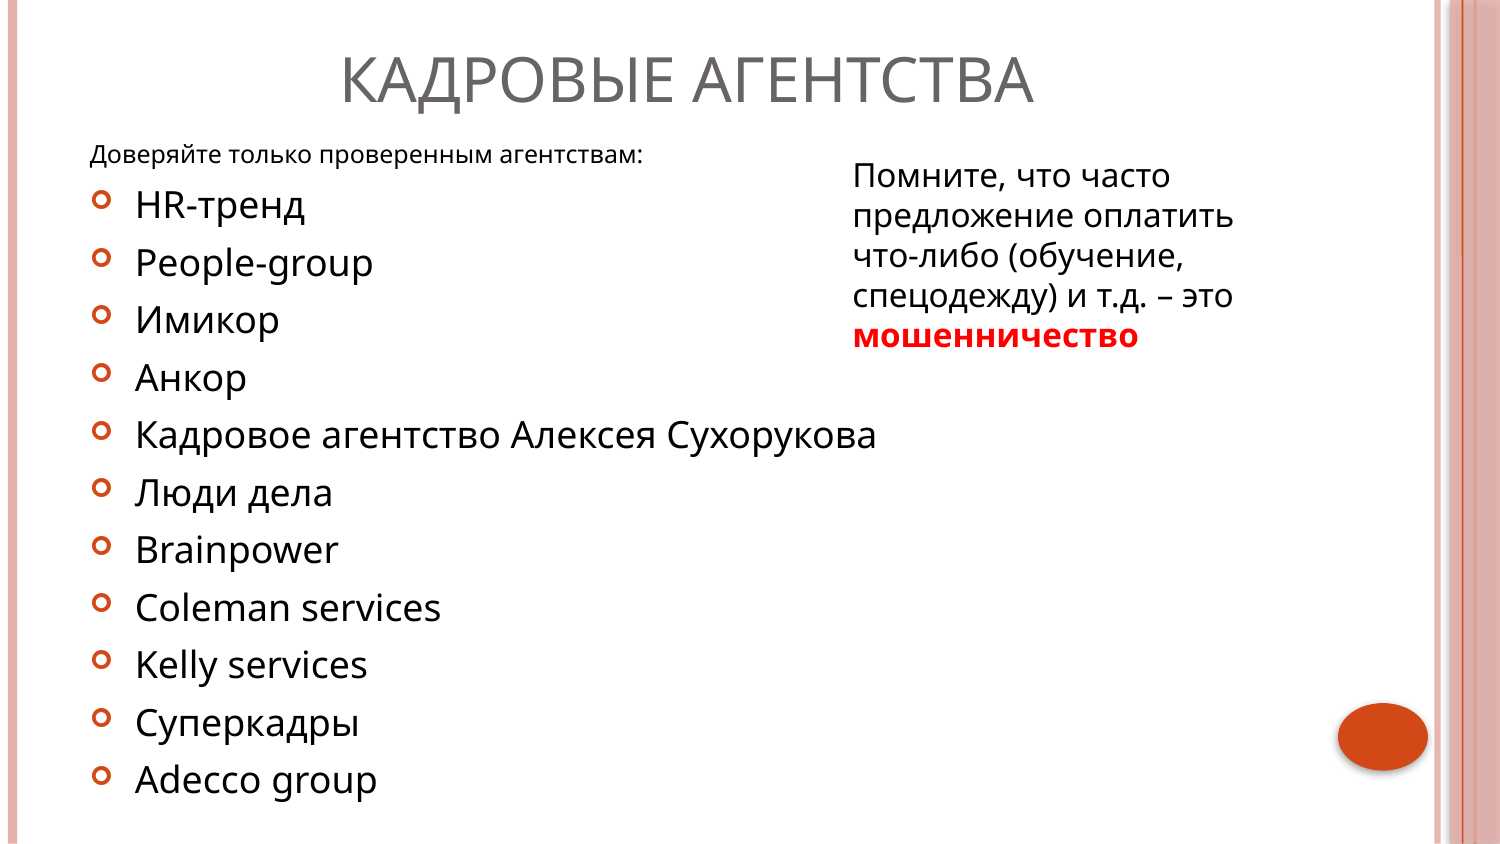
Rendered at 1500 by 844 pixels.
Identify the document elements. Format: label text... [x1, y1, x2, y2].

text_box Помните, что часто предложение оплатить что-либо (обучение, спецодежду) и т.д. – это мошенничество [837, 146, 1263, 407]
title Кадровые агентства [75, 18, 1300, 122]
list Доверяйте только проверенным агентствам: HR-тренд People-group Имикор Анкор Кадровое агентство Алексея Сухорукова Люди дела Brainpower Coleman services Kelly services Суперкадры Adecco group [75, 131, 1300, 731]
